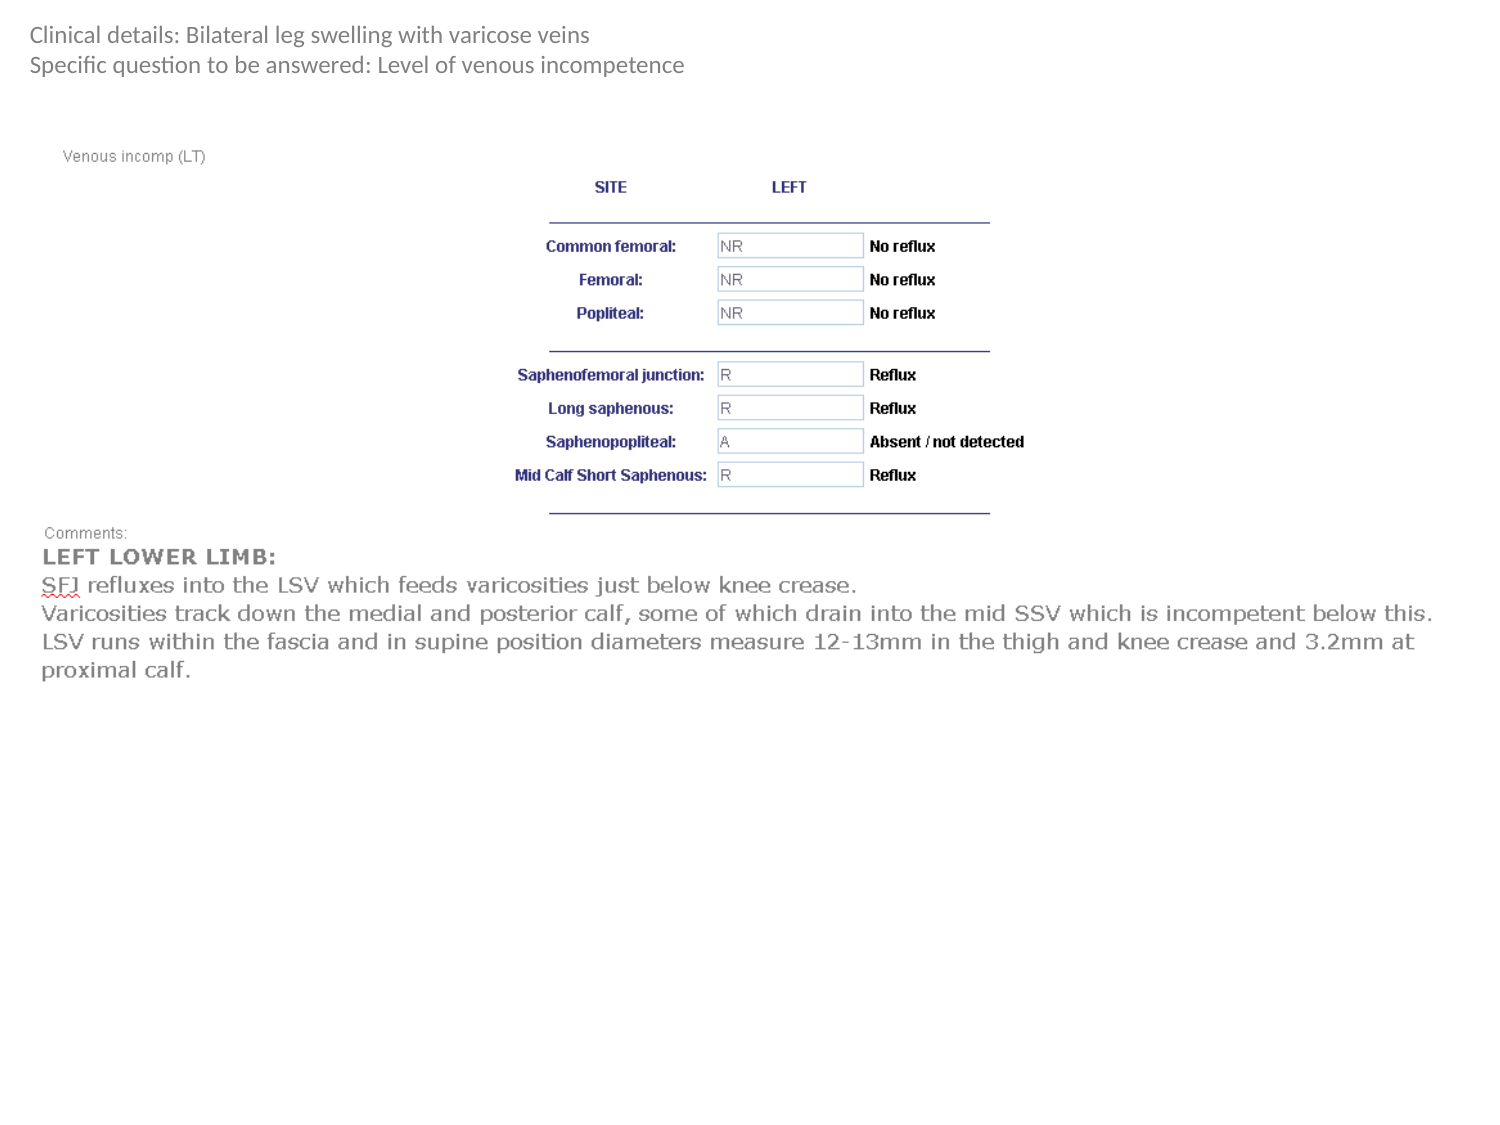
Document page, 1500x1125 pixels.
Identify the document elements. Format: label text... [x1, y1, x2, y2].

text_box Clinical details: Bilateral leg swelling with varicose veins Specific question to be answered: Level of venous incompetence [14, 11, 915, 86]
picture [39, 144, 1444, 688]
